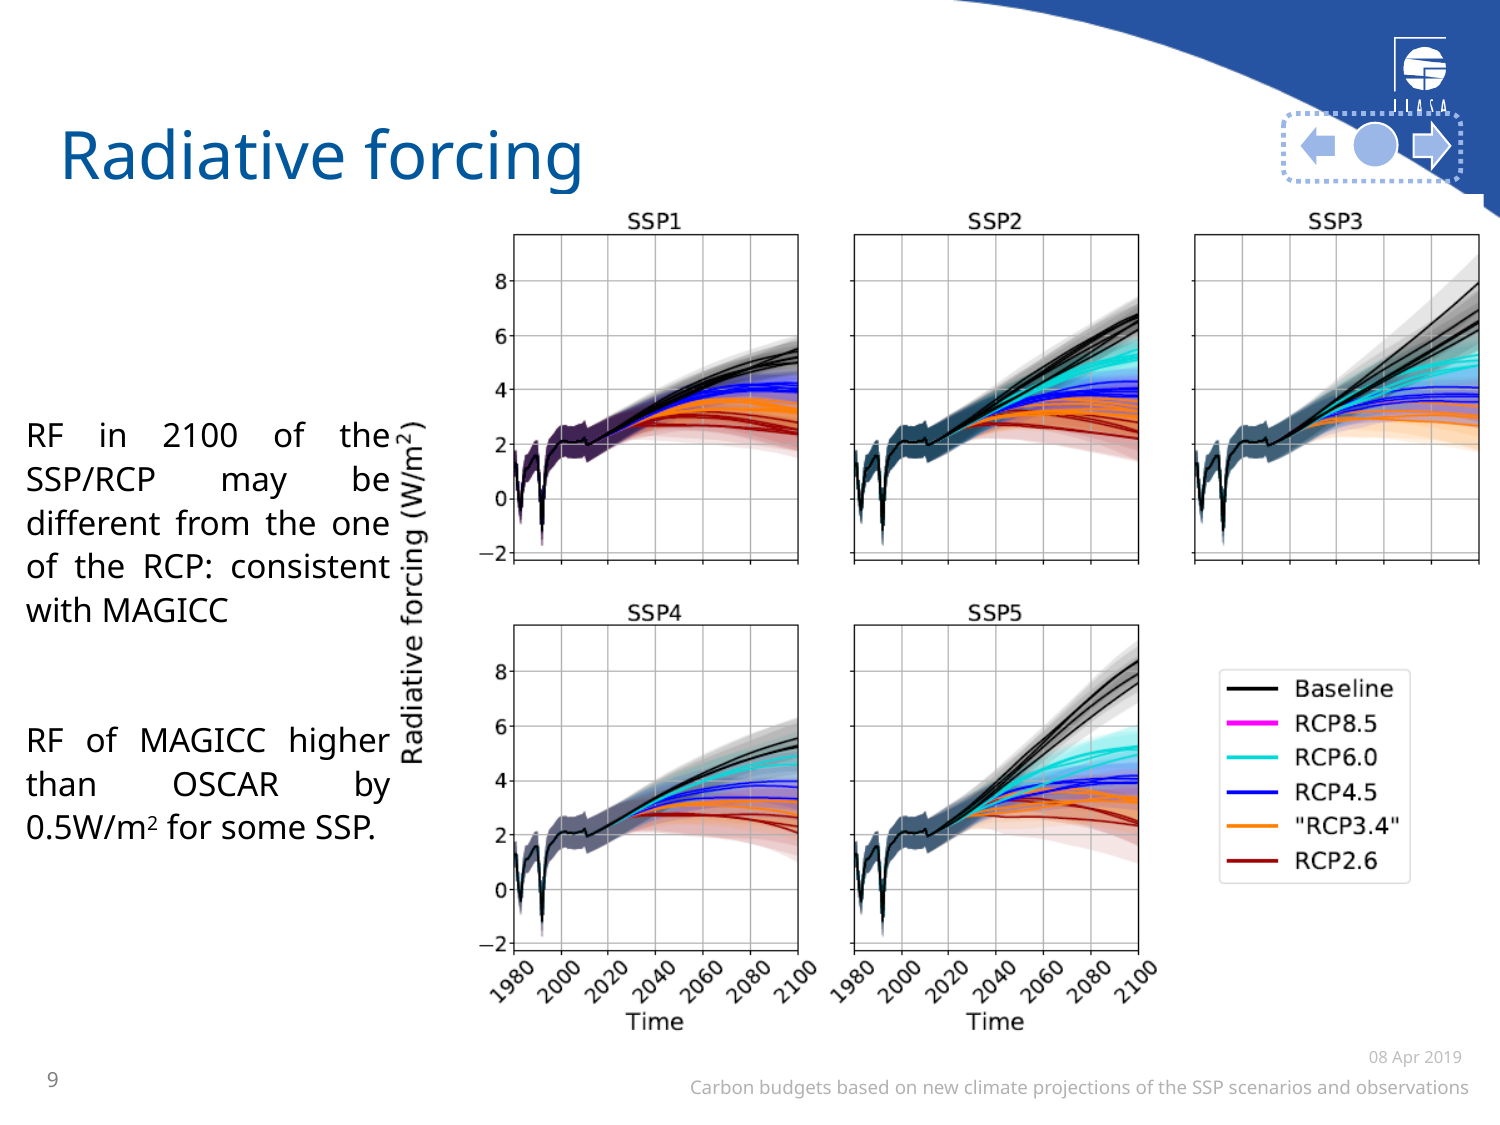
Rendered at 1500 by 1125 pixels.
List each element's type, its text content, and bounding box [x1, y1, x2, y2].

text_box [1283, 113, 1461, 182]
slide_number 9 [31, 1042, 370, 1102]
footer Carbon budgets based on new climate projections of the SSP scenarios and observations [333, 1068, 1478, 1109]
picture [0, 0, 1500, 1125]
title Radiative forcing [44, 59, 1397, 257]
list RF in 2100 of the SSP/RCP may be different from the one of the RCP: consistent with MAGICC RF of MAGICC higher than OSCAR by 0.5W/m2 for some SSP. [10, 402, 392, 986]
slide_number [350, 1045, 1469, 1069]
